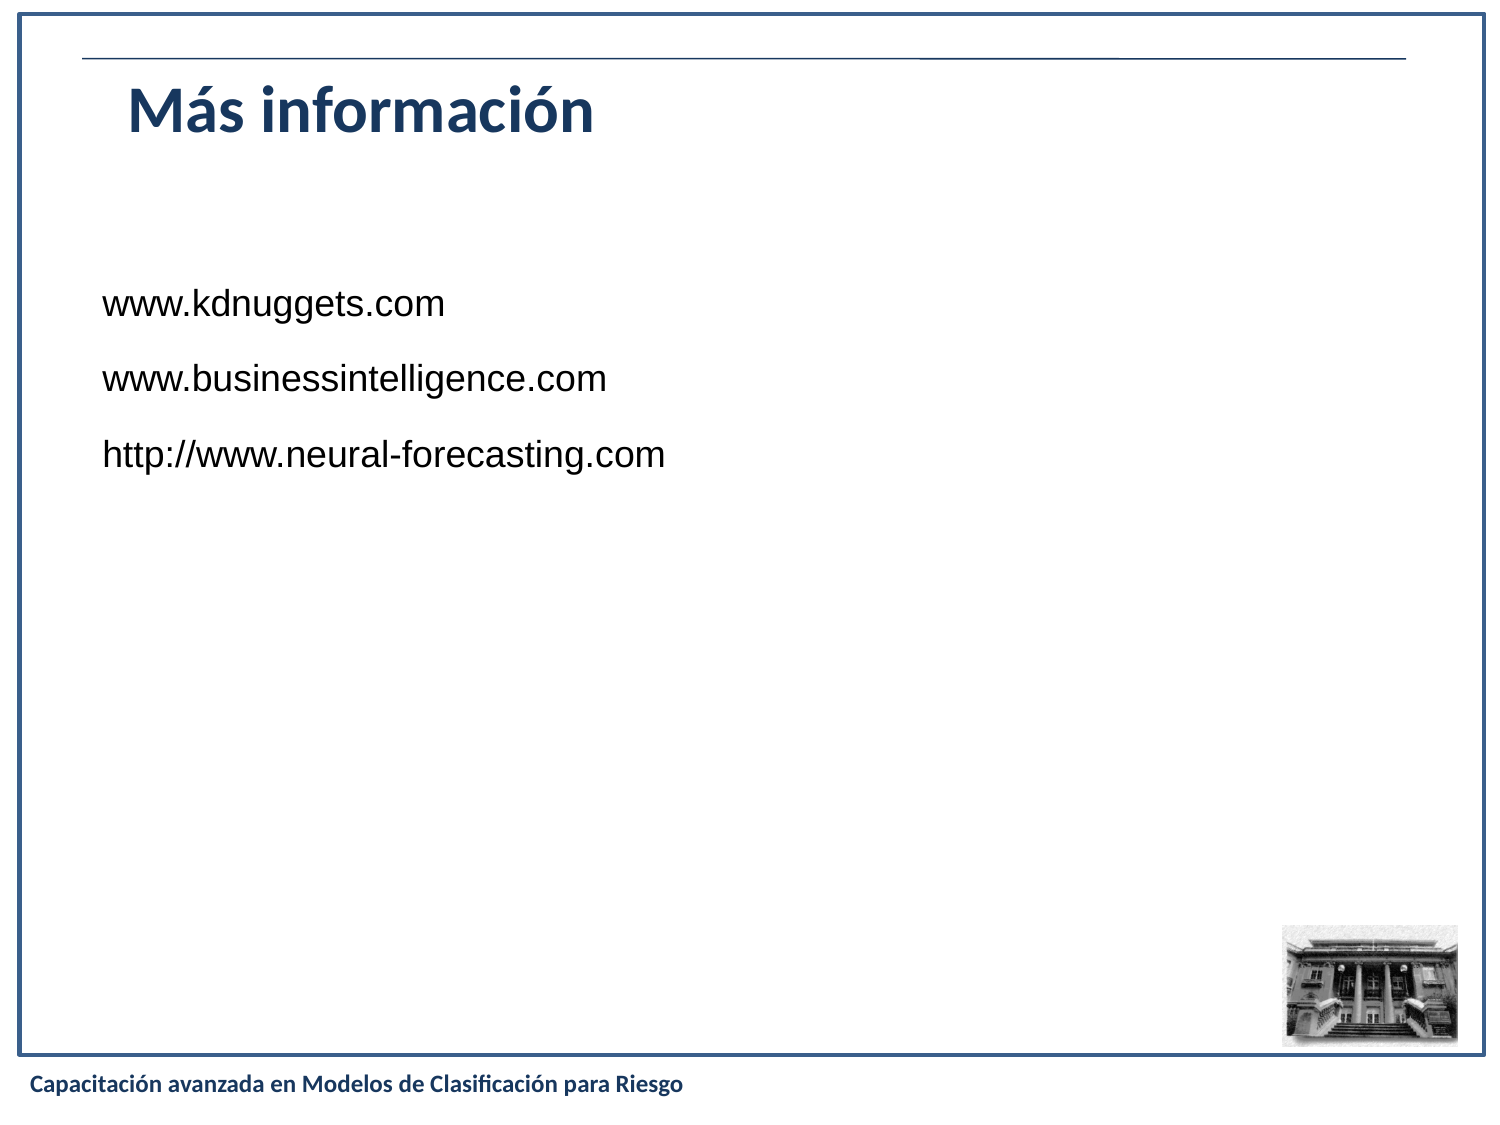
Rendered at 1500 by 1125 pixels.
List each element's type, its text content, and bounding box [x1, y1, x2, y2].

picture [1282, 925, 1458, 1047]
title Más información [112, 37, 1388, 176]
text_box www.kdnuggets.com www.businessintelligence.com http://www.neural-forecasting.com [87, 253, 1365, 482]
